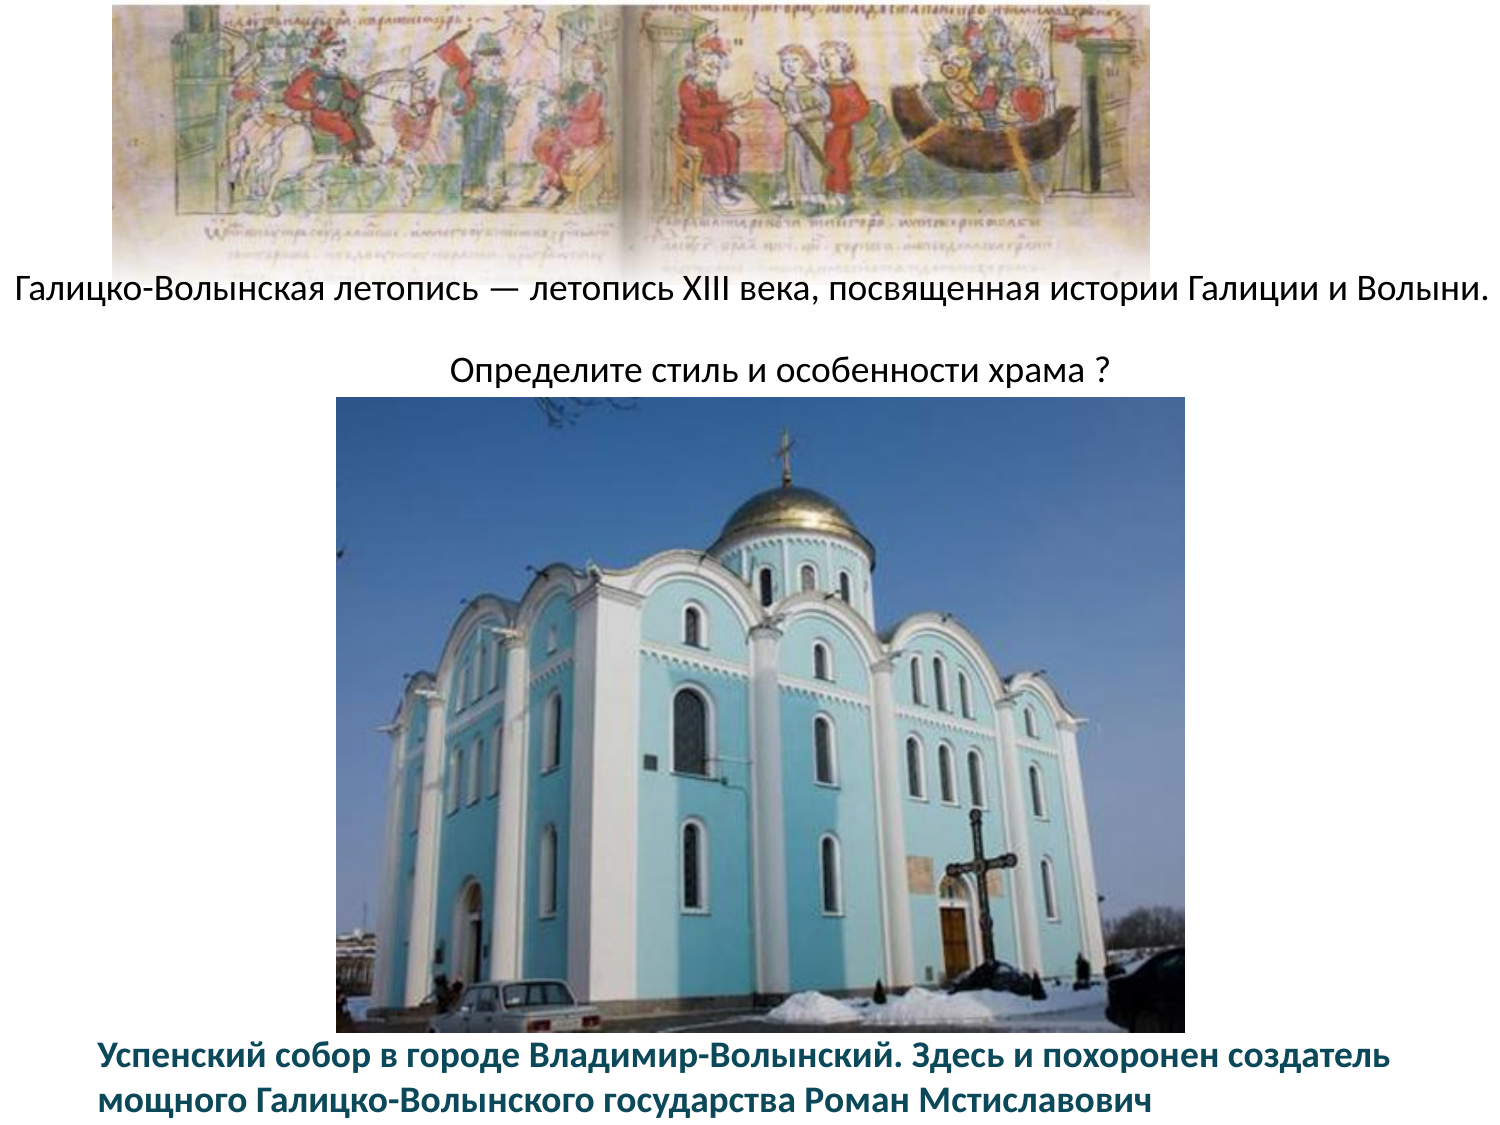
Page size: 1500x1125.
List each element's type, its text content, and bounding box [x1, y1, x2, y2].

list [336, 396, 1185, 1034]
text_box Галицко-Волынская летопись — летопись XIII века, посвященная истории Галиции и Волыни. [0, 255, 1500, 315]
text_box Определите стиль и особенности храма ? [435, 338, 1128, 395]
picture [111, 0, 1150, 285]
text_box Успенский собор в городе Владимир-Волынский. Здесь и похоронен создатель мощного Галицко-Волынского государства Роман Мстиславович [82, 1023, 1500, 1125]
